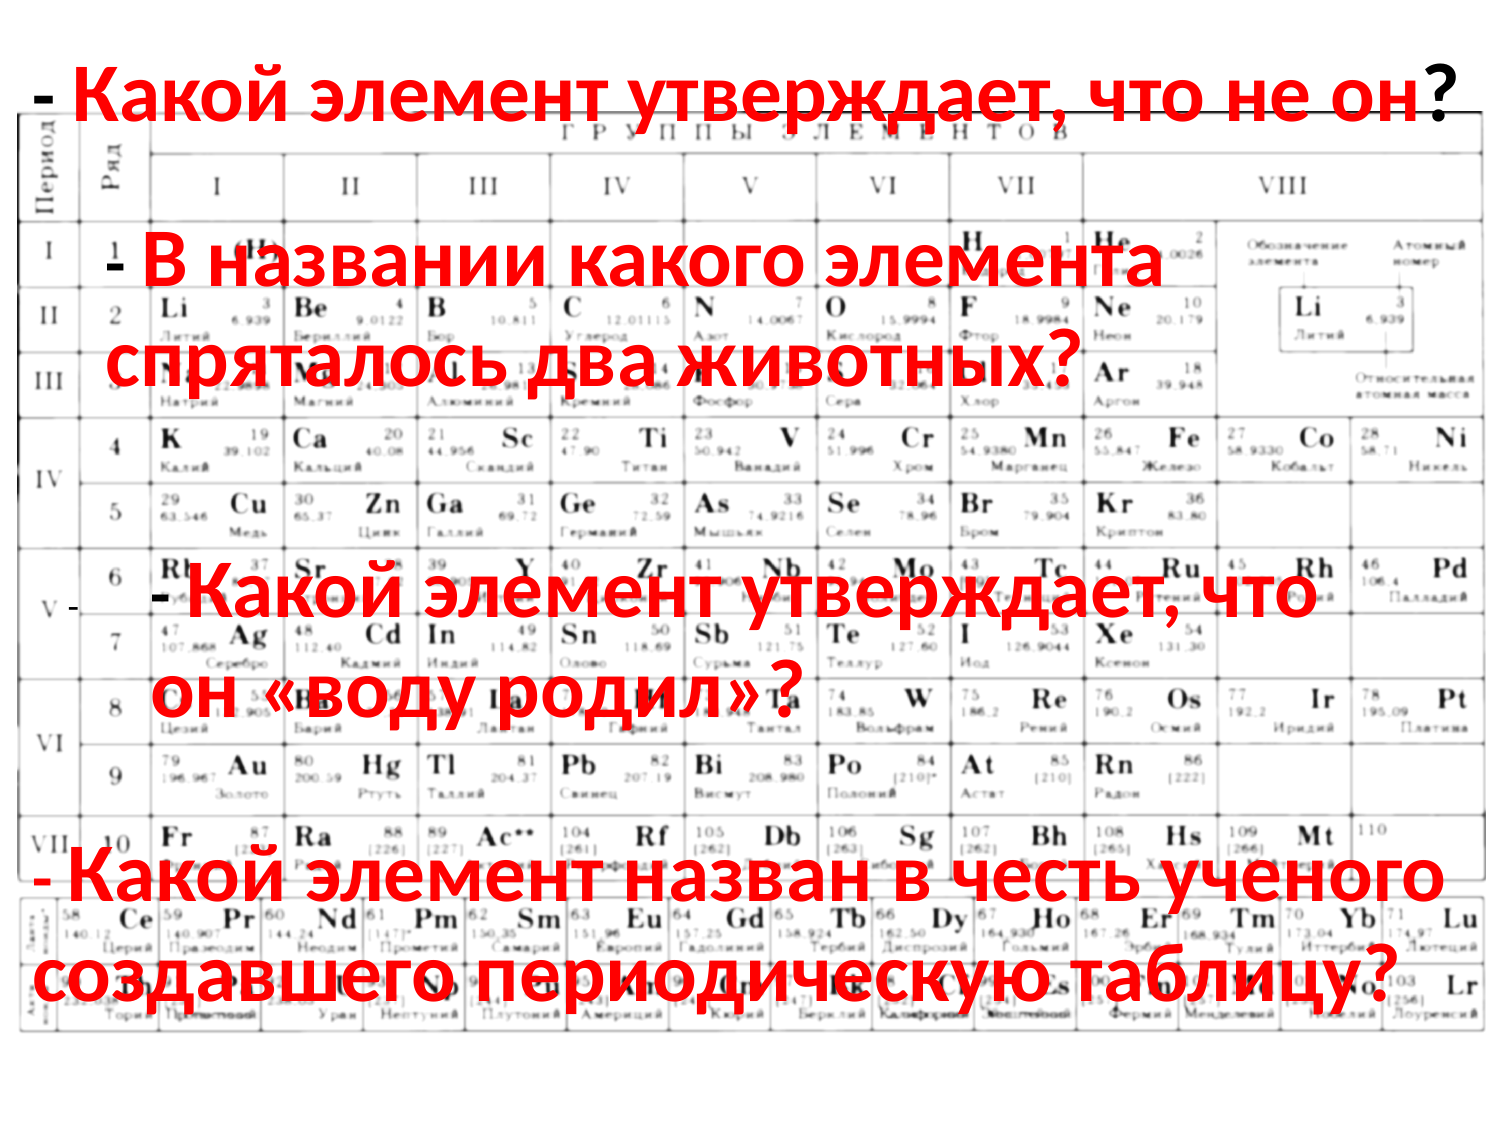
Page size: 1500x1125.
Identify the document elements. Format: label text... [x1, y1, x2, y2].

picture [17, 111, 1486, 1038]
text_box - Какой элемент утверждает, что не он? [17, 30, 1500, 146]
